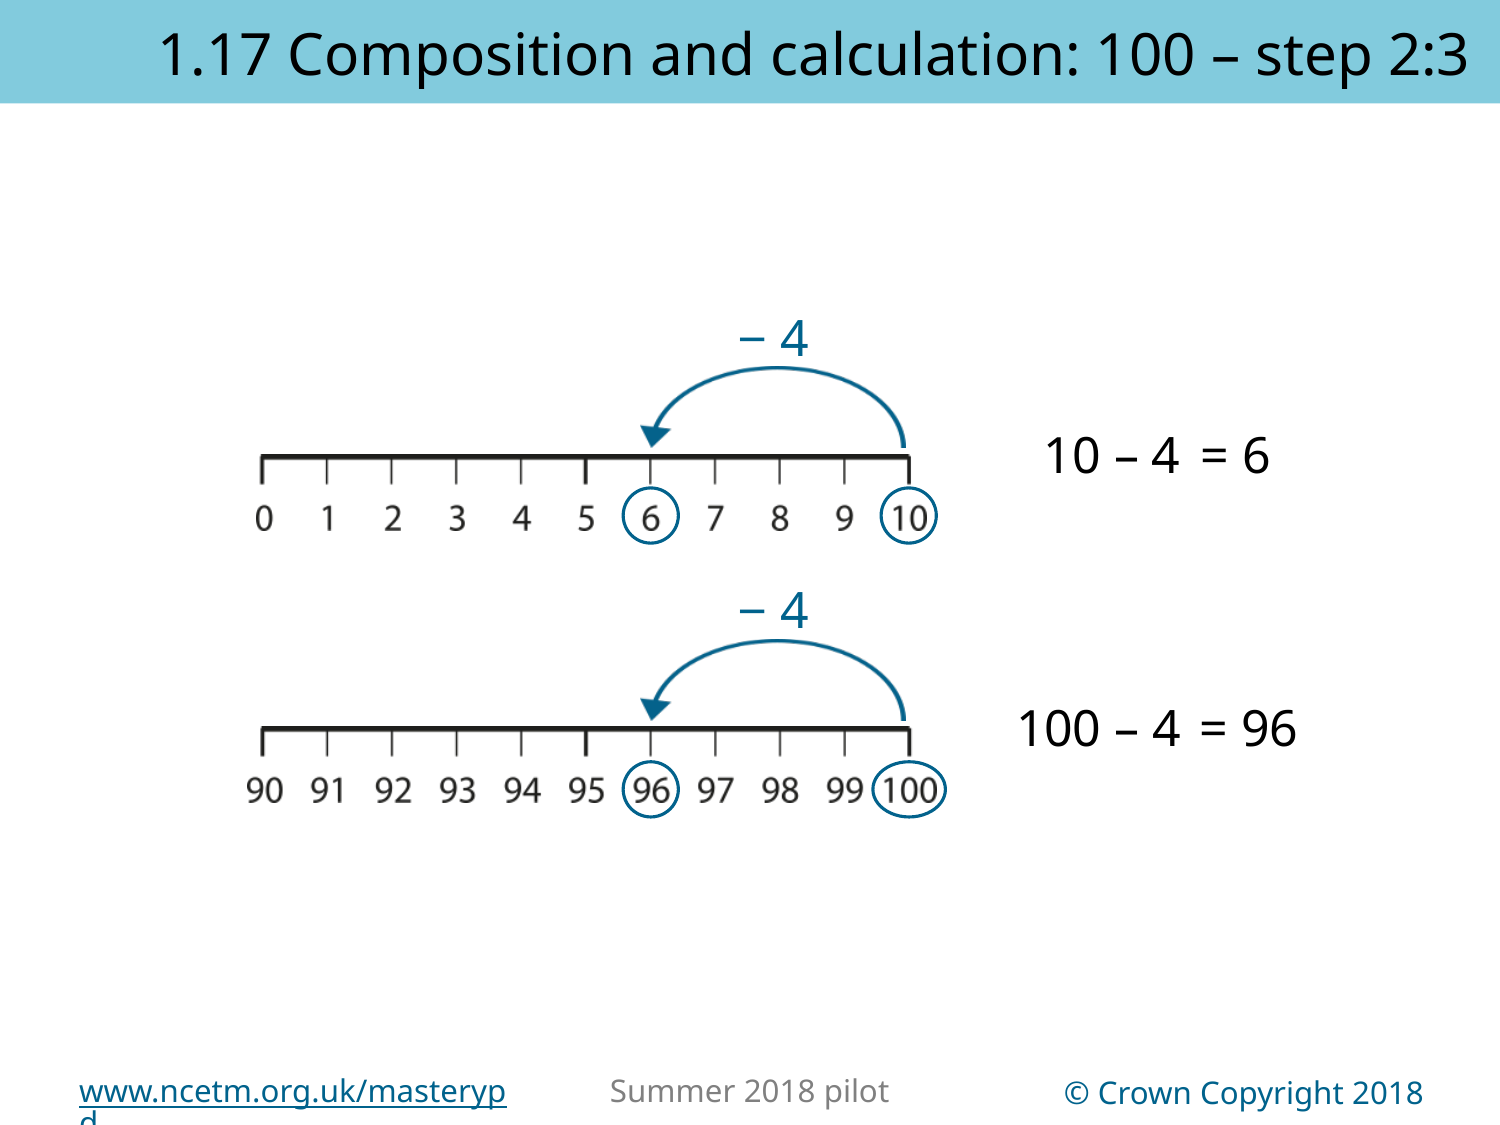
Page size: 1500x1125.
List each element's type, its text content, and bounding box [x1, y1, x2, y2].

text_box [886, 811, 932, 817]
text_box − 4 [722, 570, 824, 637]
text_box = 6 [1196, 416, 1286, 492]
picture [875, 764, 937, 804]
text_box [932, 500, 937, 531]
picture [883, 490, 928, 531]
picture [247, 726, 937, 804]
text_box 10 – 4 [1028, 416, 1196, 492]
picture [640, 639, 901, 721]
text_box [633, 811, 668, 817]
text_box 100 – 4 [1001, 688, 1197, 764]
text_box [634, 538, 667, 544]
picture [256, 453, 928, 531]
text_box [892, 537, 926, 544]
text_box − 4 [722, 298, 824, 364]
picture [640, 366, 901, 449]
picture [789, 366, 906, 443]
picture [789, 639, 906, 716]
picture [626, 490, 676, 531]
text_box [941, 776, 946, 803]
list 1.17 Composition and calculation: 100 – step 2:3 [0, 0, 1500, 104]
text_box = 96 [1197, 688, 1314, 764]
picture [626, 764, 676, 804]
